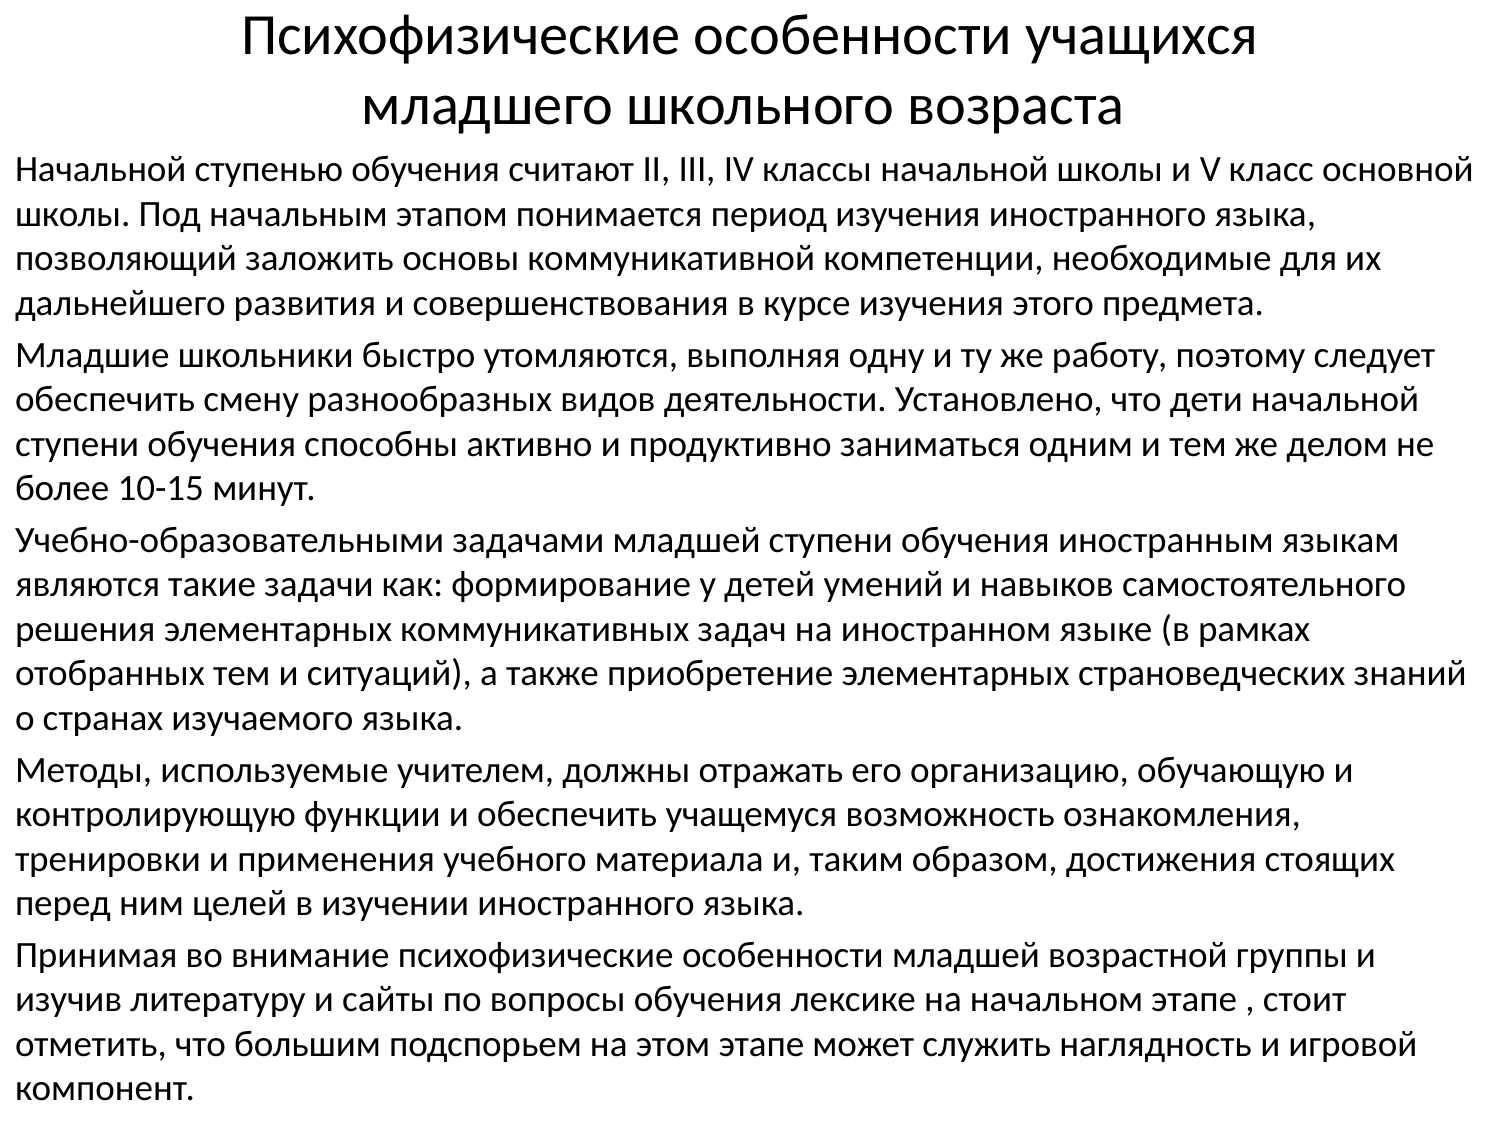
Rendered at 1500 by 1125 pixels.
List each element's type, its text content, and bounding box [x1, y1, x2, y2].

title Психофизические особенности учащихся младшего школьного возраста [112, 30, 1388, 102]
subtitle Начальной ступенью обучения считают II, III, IV классы начальной школы и V класс основной школы. Под начальным этапом понимается период изучения иностранного языка, позволяющий заложить основы коммуникативной компетенции, необходимые для их дальнейшего развития и совершенствования в курсе изучения этого предмета. Младшие школьники быстро утомляются, выполняя одну и ту же работу, поэтому следует обеспечить смену разнообразных видов деятельности. Установлено, что дети начальной ступени обучения способны активно и продуктивно заниматься одним и тем же делом не более 10-15 минут. Учебно-образовательными задачами младшей ступени обучения иностранным языкам являются такие задачи как: формирование у детей умений и навыков самостоятельного решения элементарных коммуникативных задач на иностранном языке (в рамках отобранных тем и ситуаций), а также приобретение элементарных страноведческих знаний о странах изучаемого языка. Методы, используемые учителем, должны отражать его организацию, обучающую и контролирующую функции и обеспечить учащемуся возможность ознакомления, тренировки и применения учебного материала и, таким образом, достижения стоящих перед ним целей в изучении иностранного языка. Принимая во внимание психофизические особенности младшей возрастной группы и изучив литературу и сайты по вопросы обучения лексике на начальном этапе , стоит отметить, что большим подспорьем на этом этапе может служить наглядность и игровой компонент. [0, 137, 1500, 1125]
